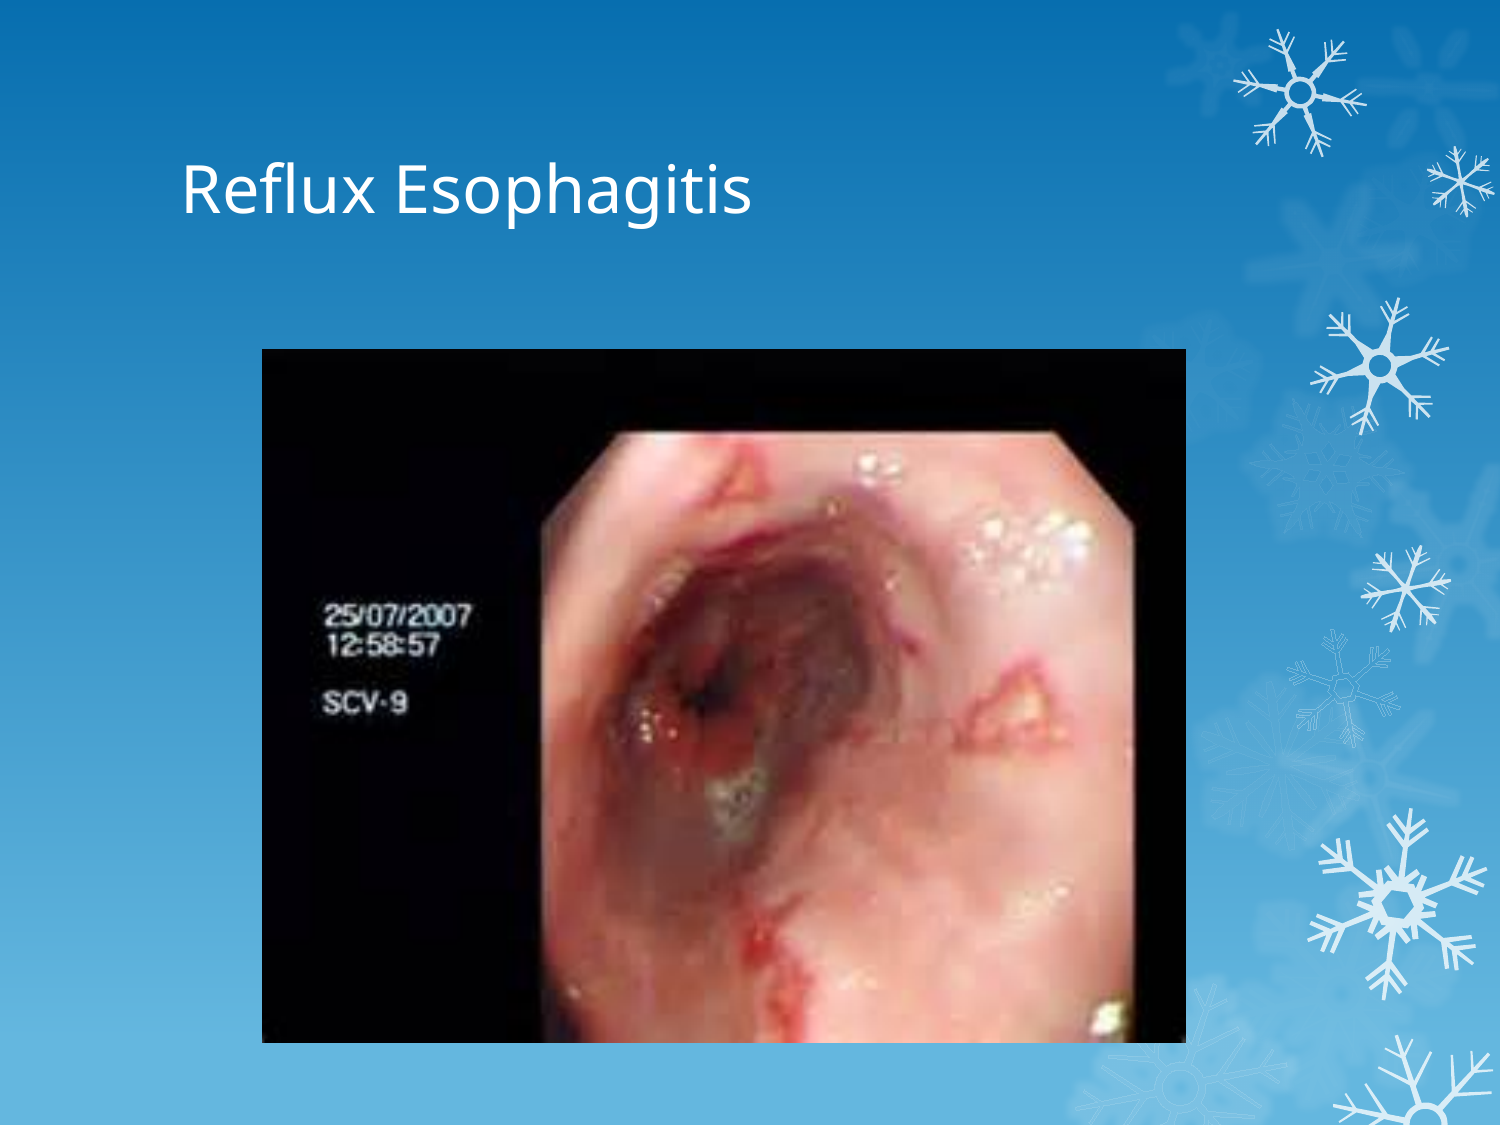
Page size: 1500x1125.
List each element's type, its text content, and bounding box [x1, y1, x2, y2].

picture [261, 349, 1186, 1043]
title Reflux Esophagitis [165, 110, 1335, 263]
